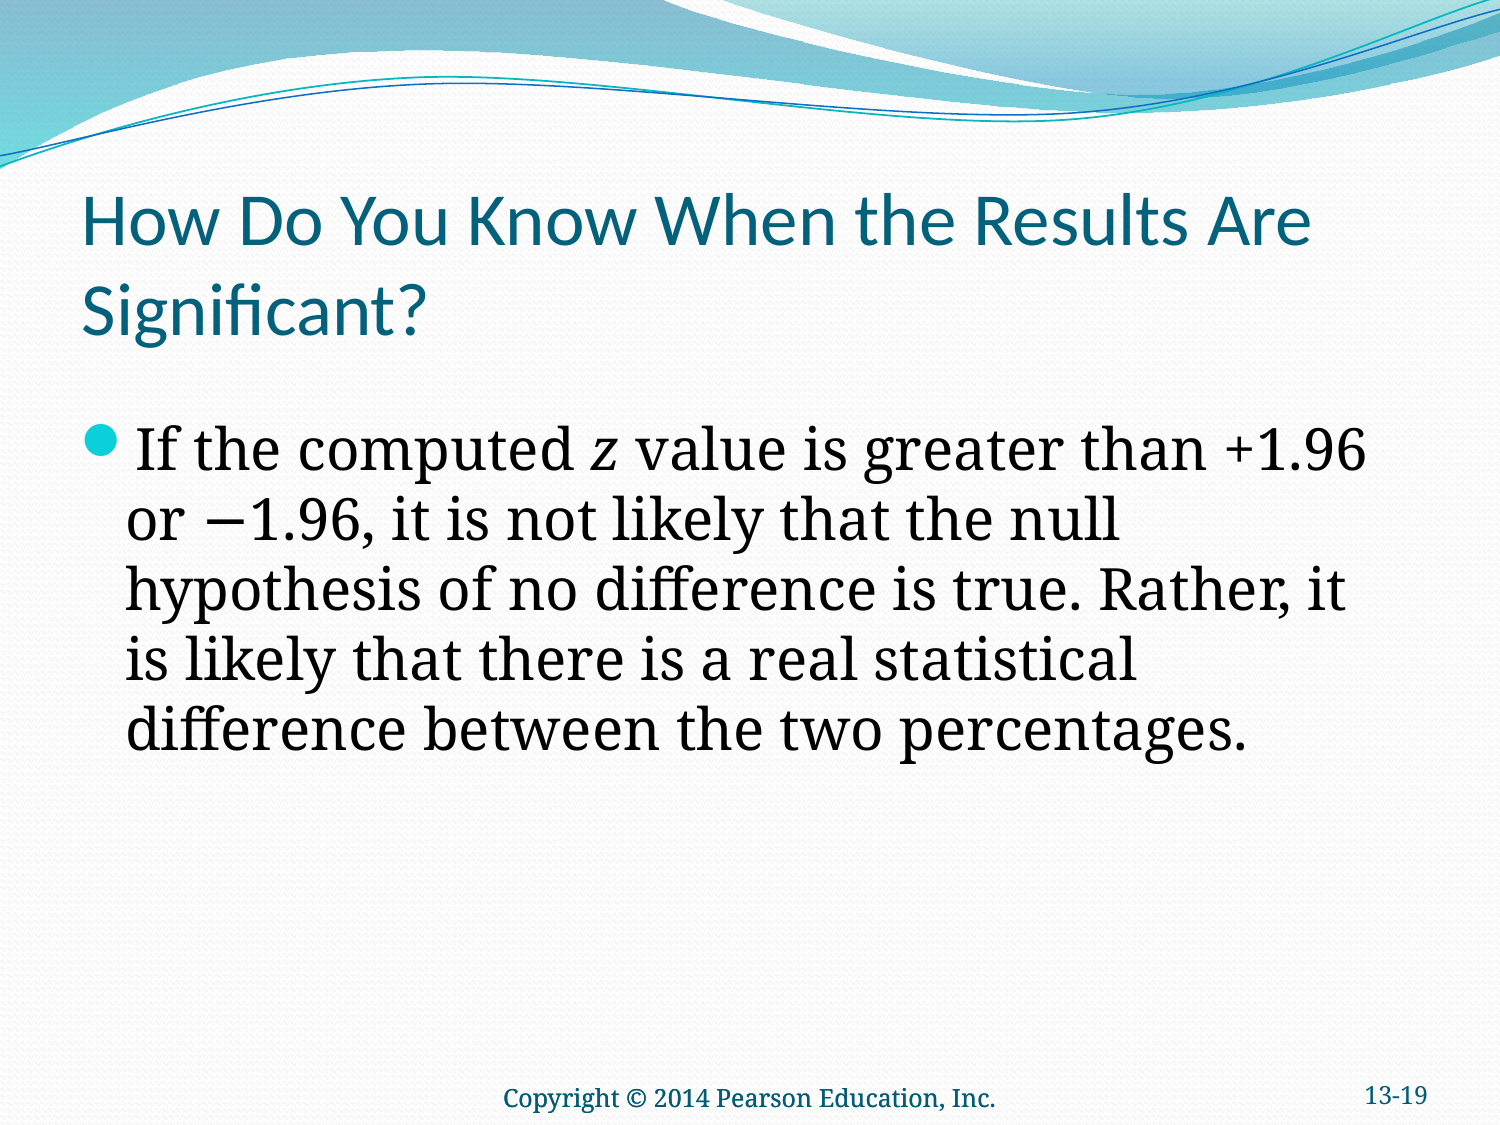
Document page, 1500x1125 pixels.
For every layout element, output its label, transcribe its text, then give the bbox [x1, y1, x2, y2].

title How Do You Know When the Results Are Significant? [81, 162, 1432, 351]
list If the computed z value is greater than +1.96 or −1.96, it is not likely that the null hypothesis of no difference is true. Rather, it is likely that there is a real statistical difference between the two percentages. [65, 404, 1416, 1125]
